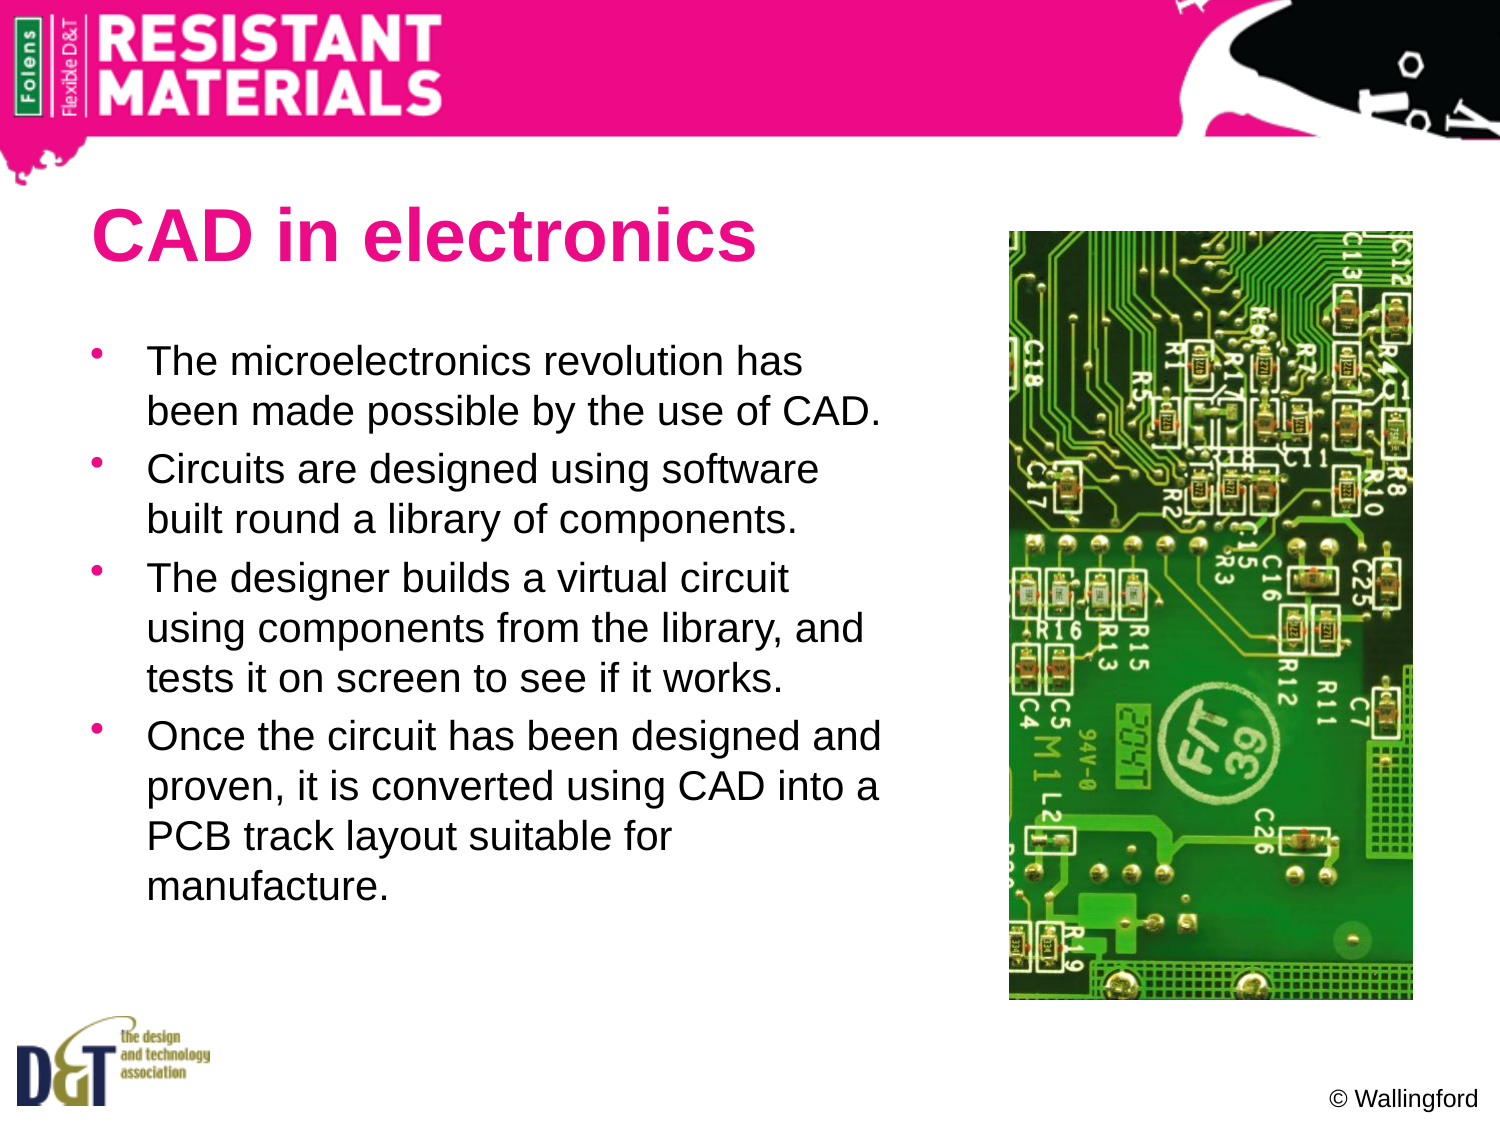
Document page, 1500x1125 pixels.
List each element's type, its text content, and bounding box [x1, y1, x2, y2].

list The microelectronics revolution has been made possible by the use of CAD. Circuits are designed using software built round a library of components. The designer builds a virtual circuit using components from the library, and tests it on screen to see if it works. Once the circuit has been designed and proven, it is converted using CAD into a PCB track layout suitable for manufacture. [75, 326, 916, 1005]
picture [0, 0, 1500, 1125]
title CAD in electronics [76, 160, 1427, 301]
text_box © Wallingford [1257, 1074, 1495, 1125]
